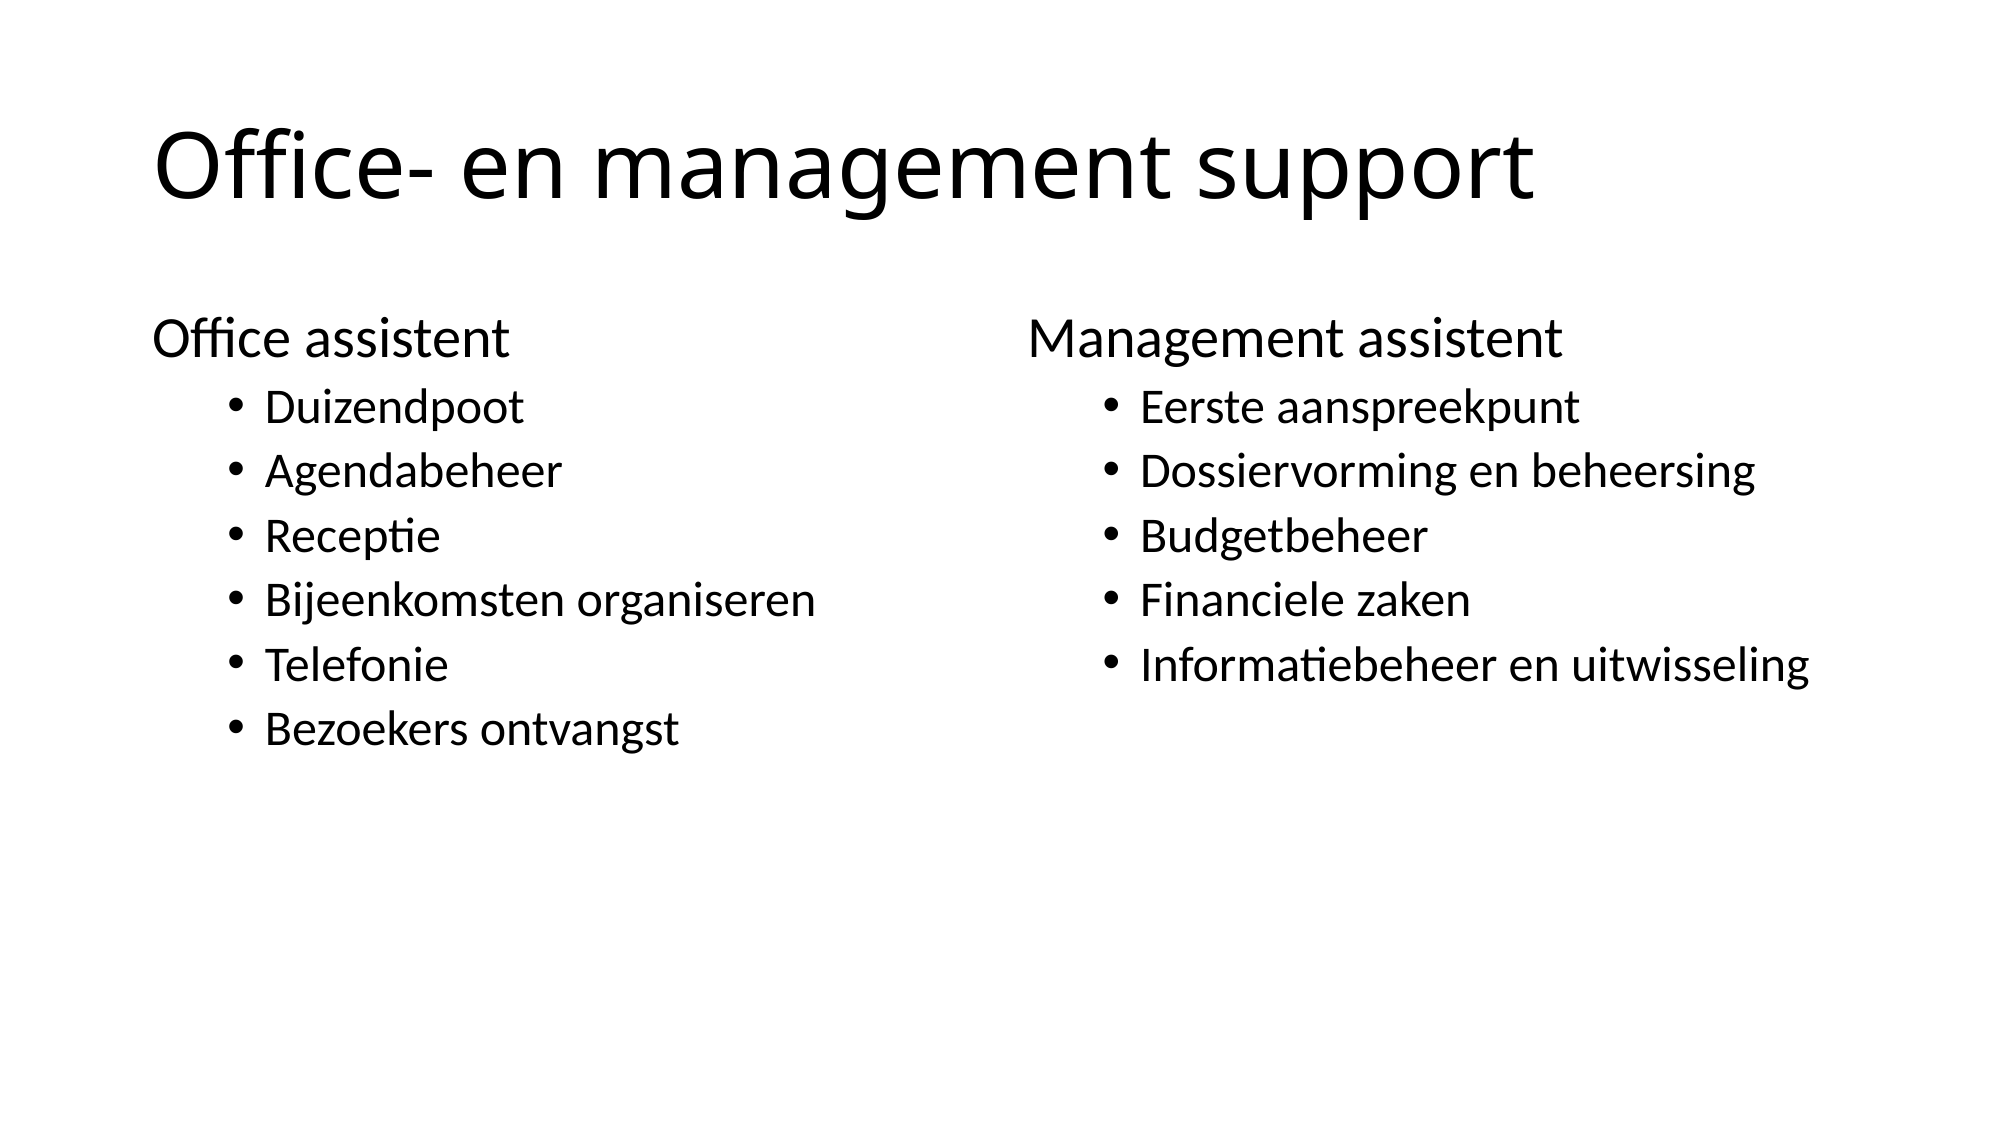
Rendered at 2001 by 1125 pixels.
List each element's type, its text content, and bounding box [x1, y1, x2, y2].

title Office- en management support [137, 59, 1863, 278]
list Office assistent Duizendpoot Agendabeheer Receptie Bijeenkomsten organiseren Telefonie Bezoekers ontvangst [137, 299, 988, 1014]
list Management assistent Eerste aanspreekpunt Dossiervorming en beheersing Budgetbeheer Financiele zaken Informatiebeheer en uitwisseling [1012, 299, 1863, 1014]
